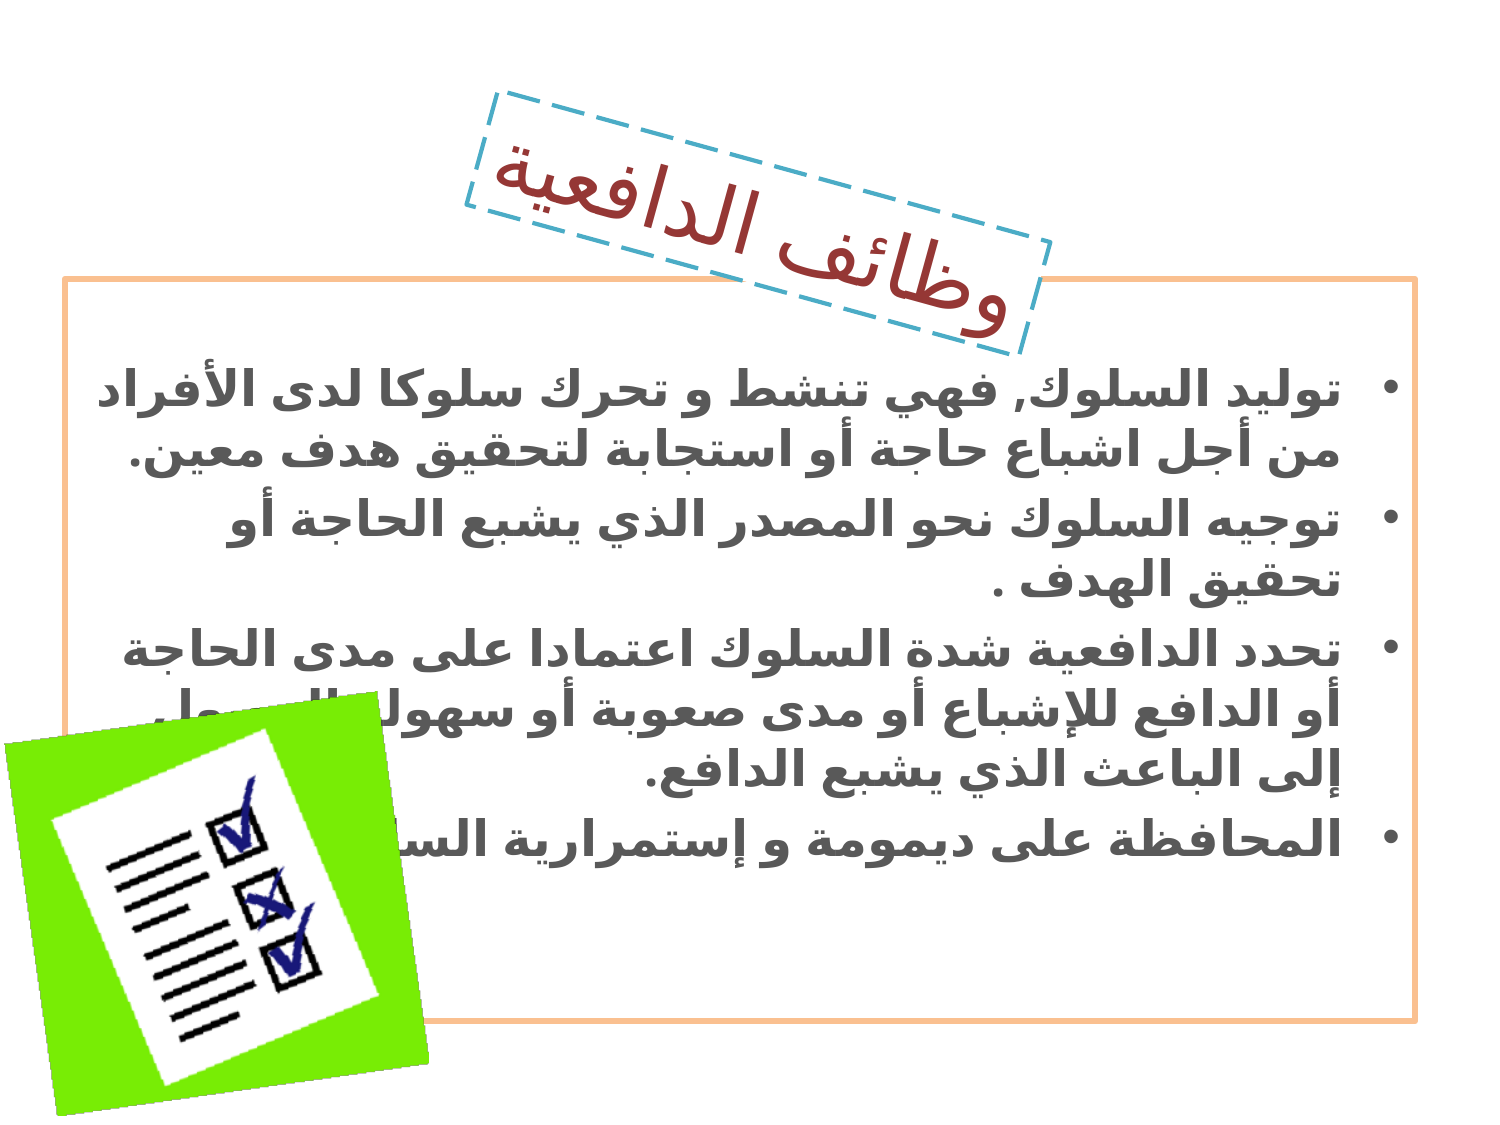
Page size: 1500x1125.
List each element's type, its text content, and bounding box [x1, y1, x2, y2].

list توليد السلوك, فهي تنشط و تحرك سلوكا لدى الأفراد من أجل اشباع حاجة أو استجابة لتحقيق هدف معين. توجيه السلوك نحو المصدر الذي يشبع الحاجة أو تحقيق الهدف . تحدد الدافعية شدة السلوك اعتمادا على مدى الحاجة أو الدافع للإشباع أو مدى صعوبة أو سهولة الوصول إلى الباعث الذي يشبع الدافع. المحافظة على ديمومة و إستمرارية السلوك . [64, 278, 1415, 1022]
title وظائف الدافعية [464, 90, 1053, 357]
picture [5, 691, 429, 1116]
